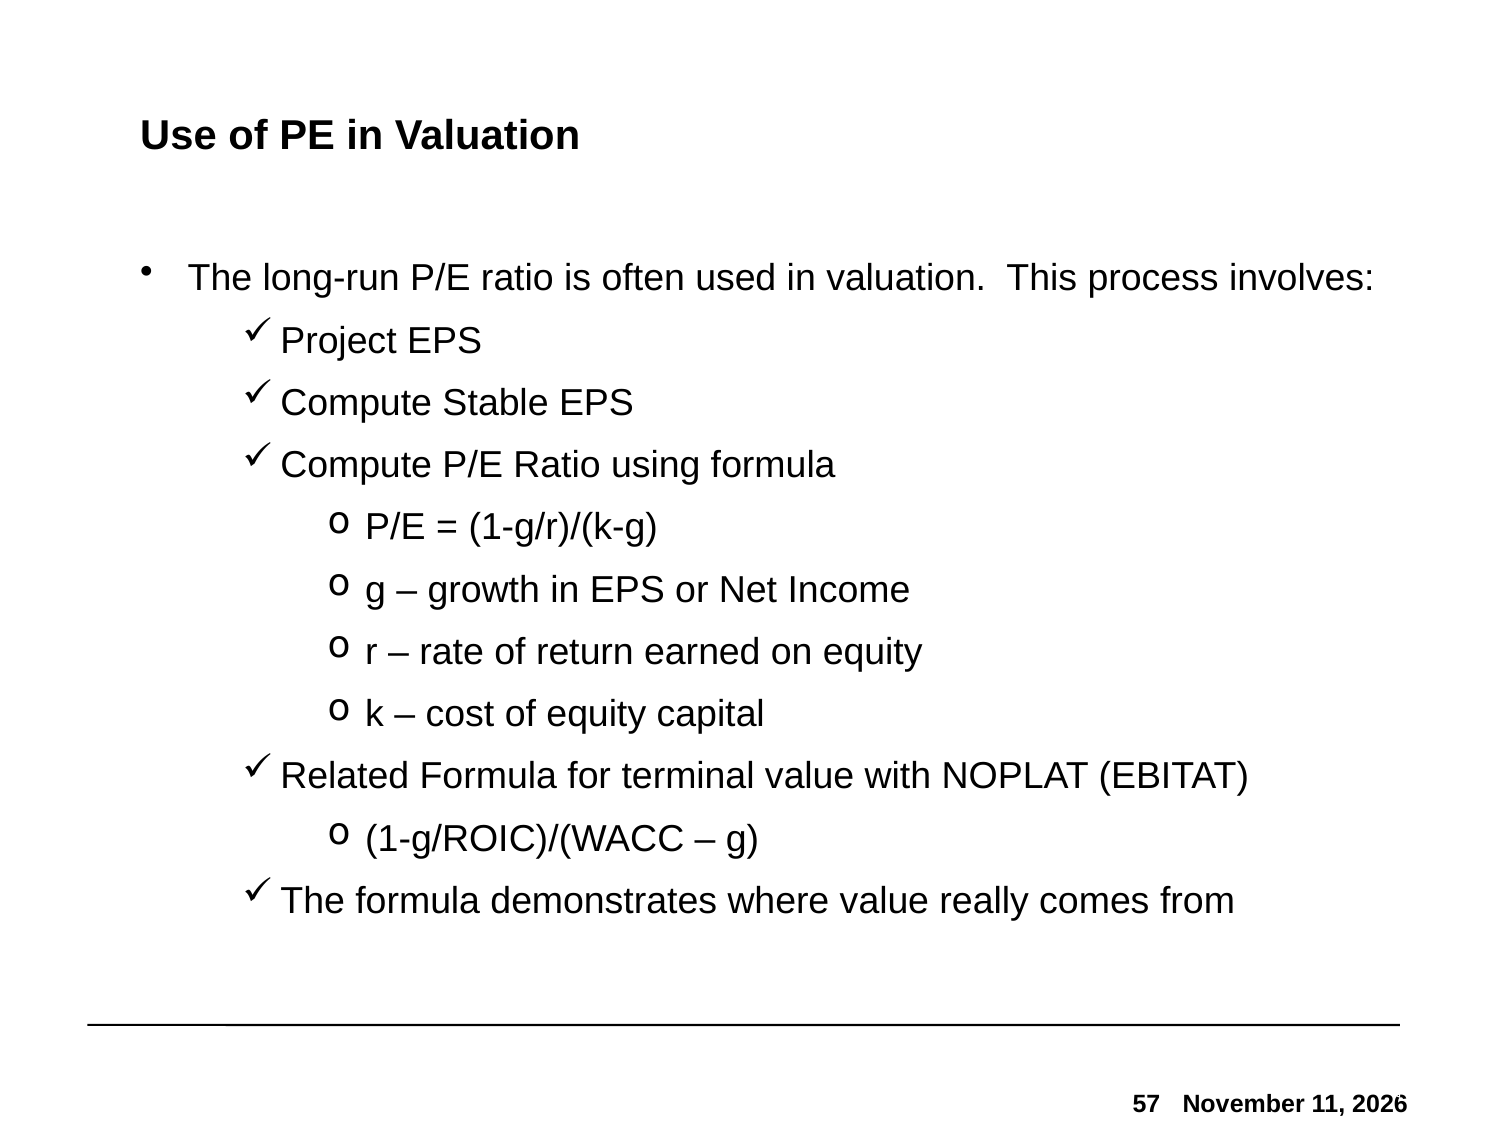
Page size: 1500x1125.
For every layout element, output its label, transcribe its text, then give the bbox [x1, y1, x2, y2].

list The long-run P/E ratio is often used in valuation. This process involves: Project EPS Compute Stable EPS Compute P/E Ratio using formula P/E = (1-g/r)/(k-g) g – growth in EPS or Net Income r – rate of return earned on equity k – cost of equity capital Related Formula for terminal value with NOPLAT (EBITAT) (1-g/ROIC)/(WACC – g) The formula demonstrates where value really comes from [124, 249, 1426, 1013]
title Use of PE in Valuation [124, 99, 1401, 226]
